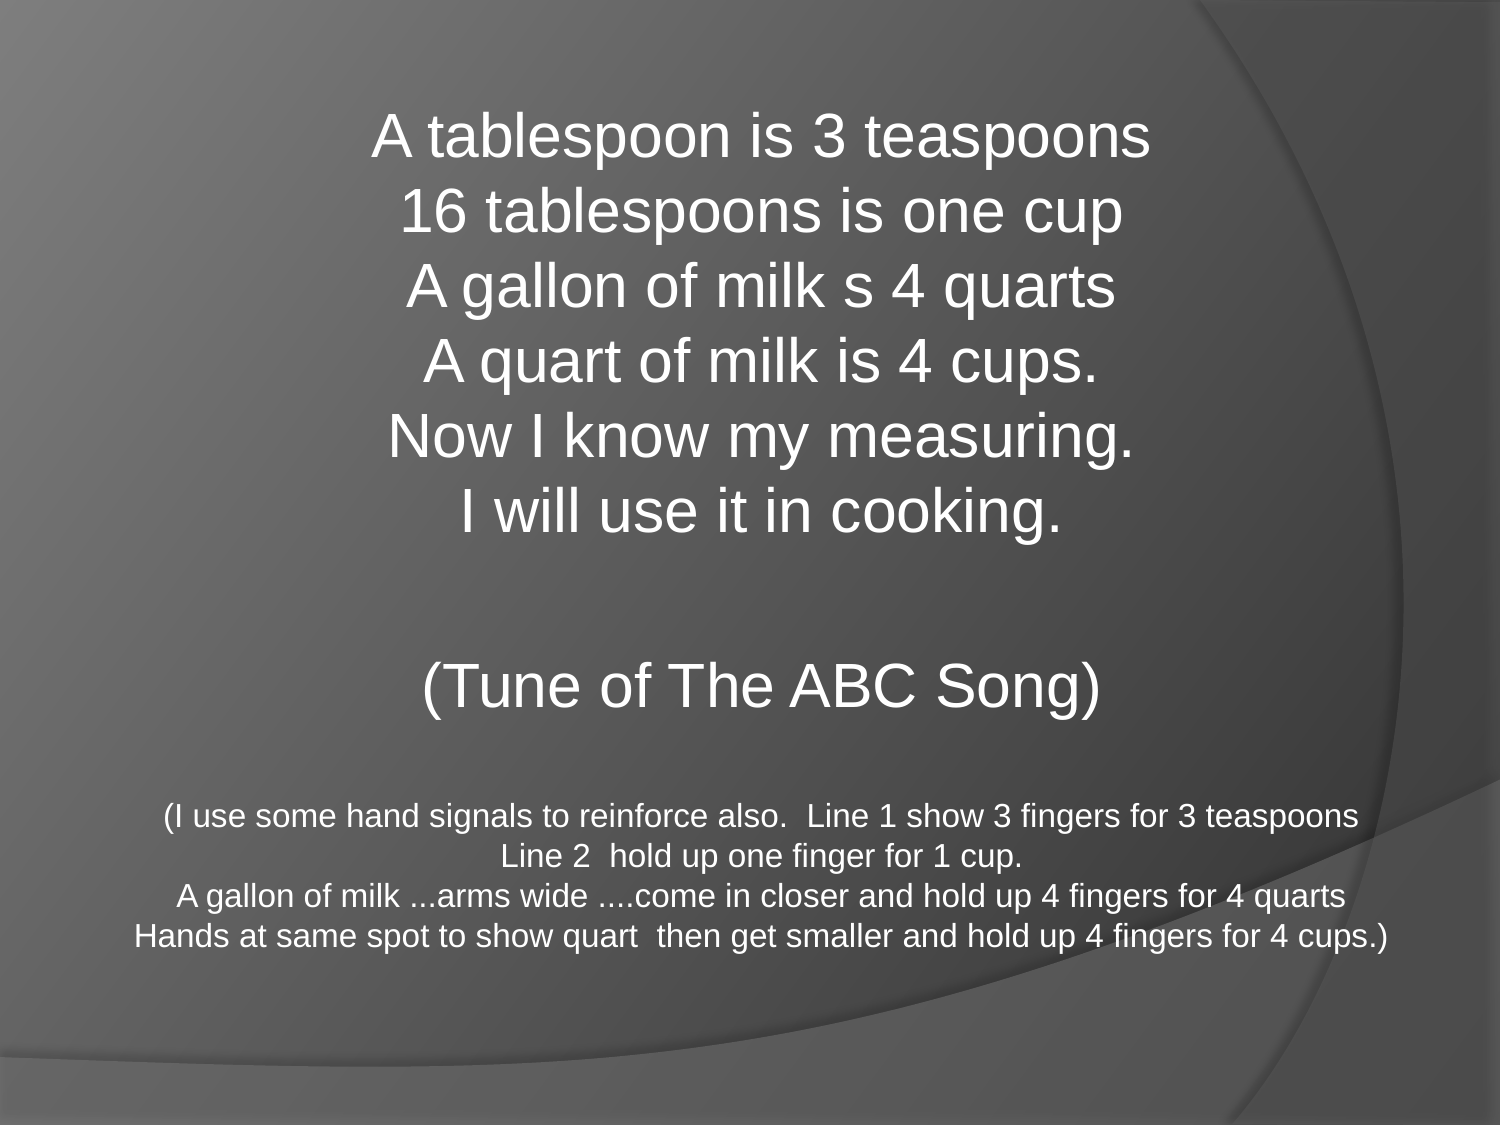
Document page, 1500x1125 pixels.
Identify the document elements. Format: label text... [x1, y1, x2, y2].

list A tablespoon is 3 teaspoons 16 tablespoons is one cup A gallon of milk s 4 quarts A quart of milk is 4 cups. Now I know my measuring. I will use it in cooking. (Tune of The ABC Song) (I use some hand signals to reinforce also. Line 1 show 3 fingers for 3 teaspoons Line 2 hold up one finger for 1 cup. A gallon of milk ...arms wide ....come in closer and hold up 4 fingers for 4 quarts Hands at same spot to show quart then get smaller and hold up 4 fingers for 4 cups.) [50, 87, 1469, 1075]
